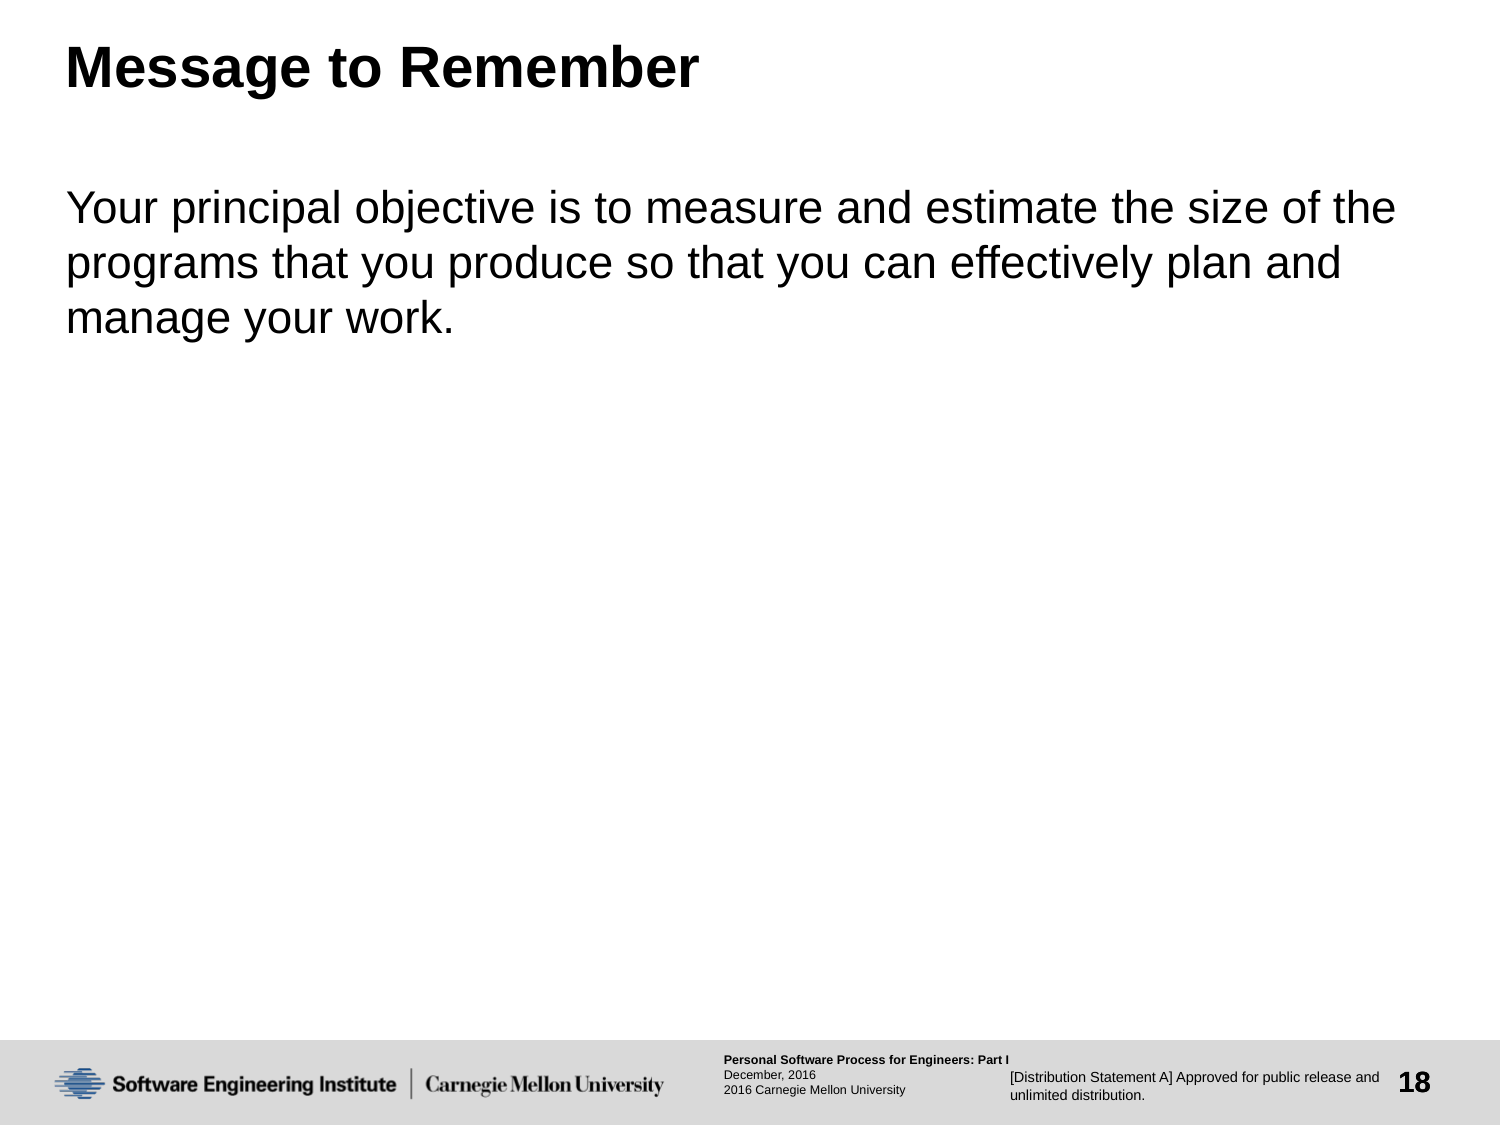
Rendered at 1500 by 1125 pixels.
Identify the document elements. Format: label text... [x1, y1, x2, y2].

list Your principal objective is to measure and estimate the size of the programs that you produce so that you can effectively plan and manage your work. [65, 177, 1431, 1000]
picture [46, 1061, 673, 1104]
title Message to Remember [65, 37, 1313, 148]
